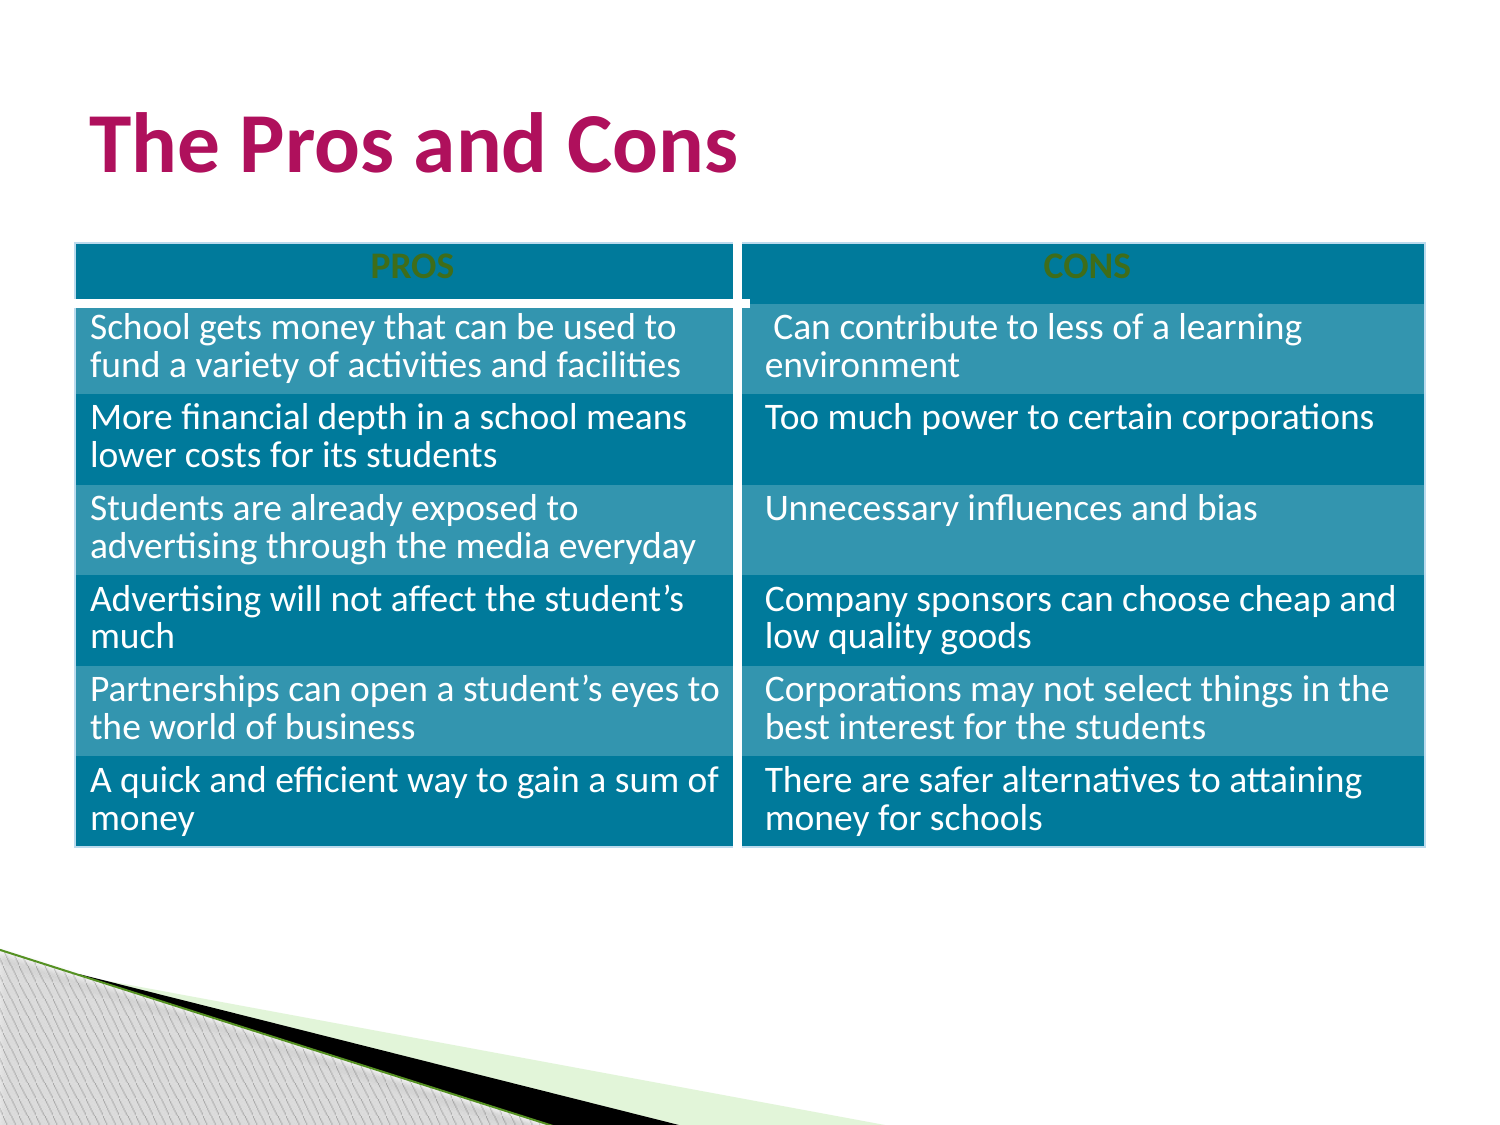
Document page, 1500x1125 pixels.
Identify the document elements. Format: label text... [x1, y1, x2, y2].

table_cell Partnerships can open a student’s eyes to the world of business [76, 666, 732, 756]
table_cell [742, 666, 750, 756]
table_cell Company sponsors can choose cheap and low quality goods [750, 575, 1424, 666]
table_cell Can contribute to less of a learning environment [750, 304, 1424, 394]
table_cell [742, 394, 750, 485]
table_cell Too much power to certain corporations [750, 394, 1424, 485]
table_cell Advertising will not affect the student’s much [76, 575, 732, 666]
table_cell School gets money that can be used to fund a variety of activities and facilities [76, 308, 732, 394]
table_header PROS [742, 244, 750, 299]
table_cell Students are already exposed to advertising through the media everyday [76, 485, 732, 575]
table_cell A quick and efficient way to gain a sum of money [76, 756, 732, 846]
table_cell More financial depth in a school means lower costs for its students [76, 394, 732, 485]
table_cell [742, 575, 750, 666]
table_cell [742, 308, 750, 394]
table_cell Corporations may not select things in the best interest for the students [750, 666, 1424, 756]
table_cell There are safer alternatives to attaining money for schools [750, 756, 1424, 846]
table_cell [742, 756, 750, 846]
table_cell Unnecessary influences and bias [750, 485, 1424, 575]
title The Pros and Cons [75, 45, 1425, 233]
table_header PROS [76, 244, 732, 299]
table_header CONS [750, 244, 1424, 304]
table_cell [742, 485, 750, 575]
